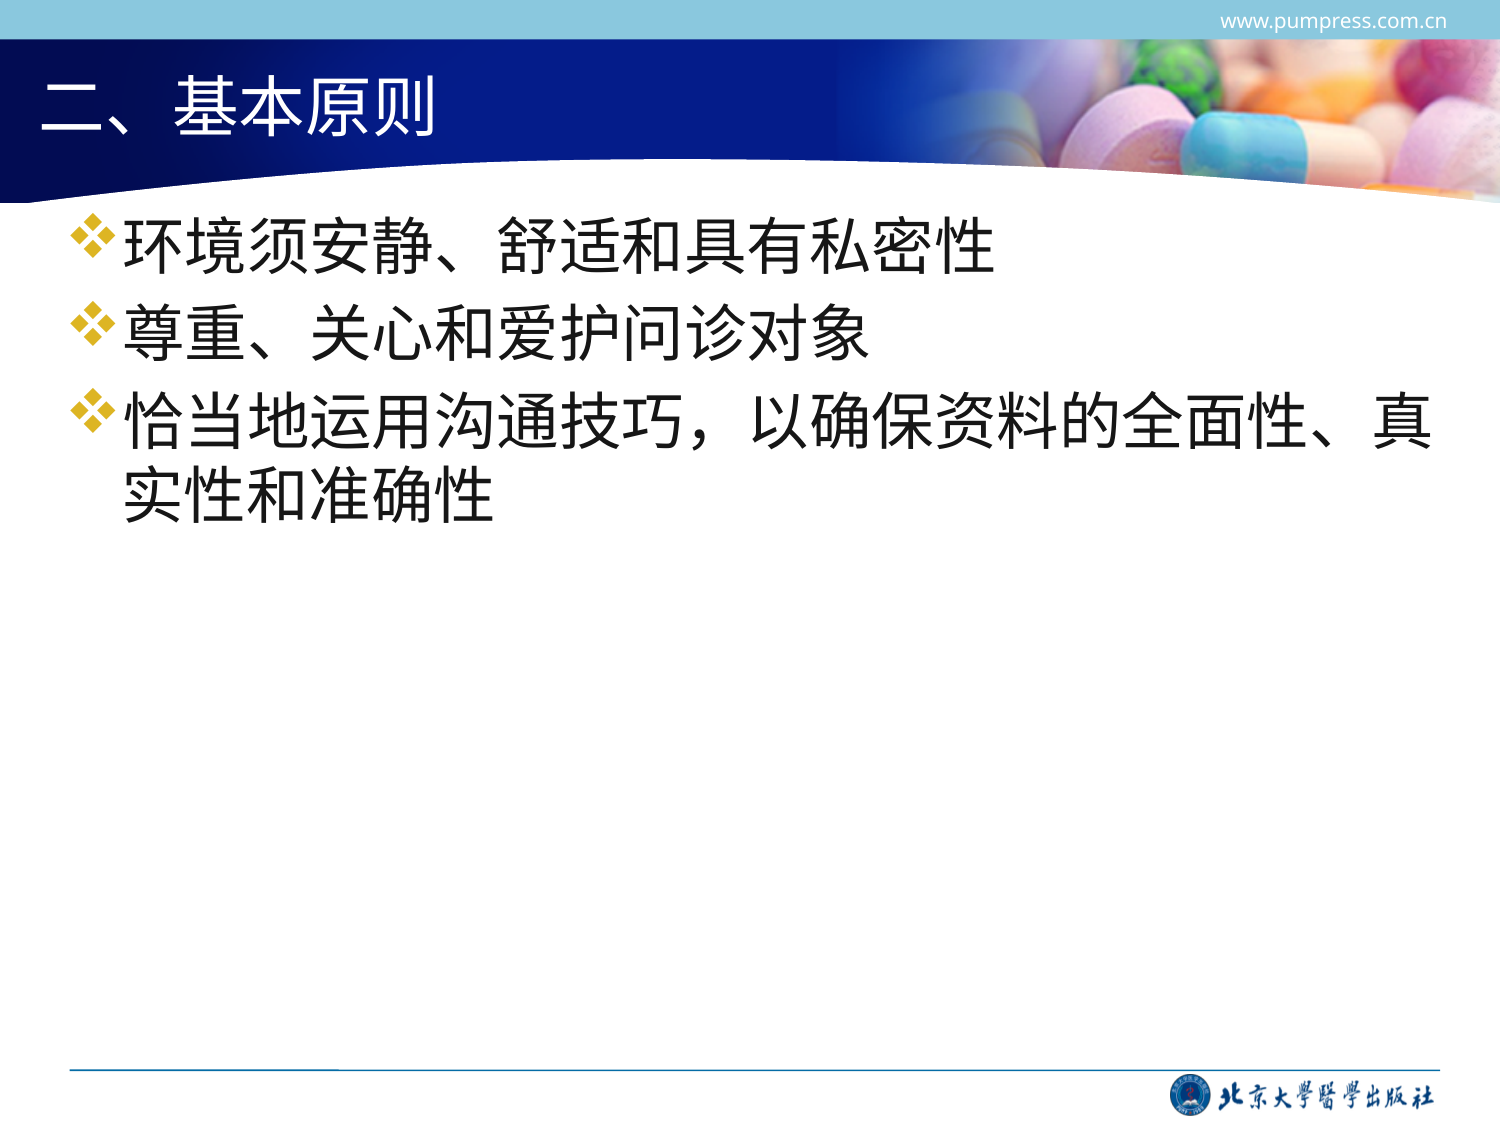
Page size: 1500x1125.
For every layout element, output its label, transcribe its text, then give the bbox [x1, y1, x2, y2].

list 环境须安静、舒适和具有私密性 尊重、关心和爱护问诊对象 恰当地运用沟通技巧，以确保资料的全面性、真实性和准确性 [49, 198, 1463, 1026]
picture [0, 40, 1500, 203]
title 二、基本原则 [23, 58, 1349, 152]
picture [1170, 1074, 1436, 1118]
slide_number www.pumpress.com.cn [1024, 0, 1463, 38]
